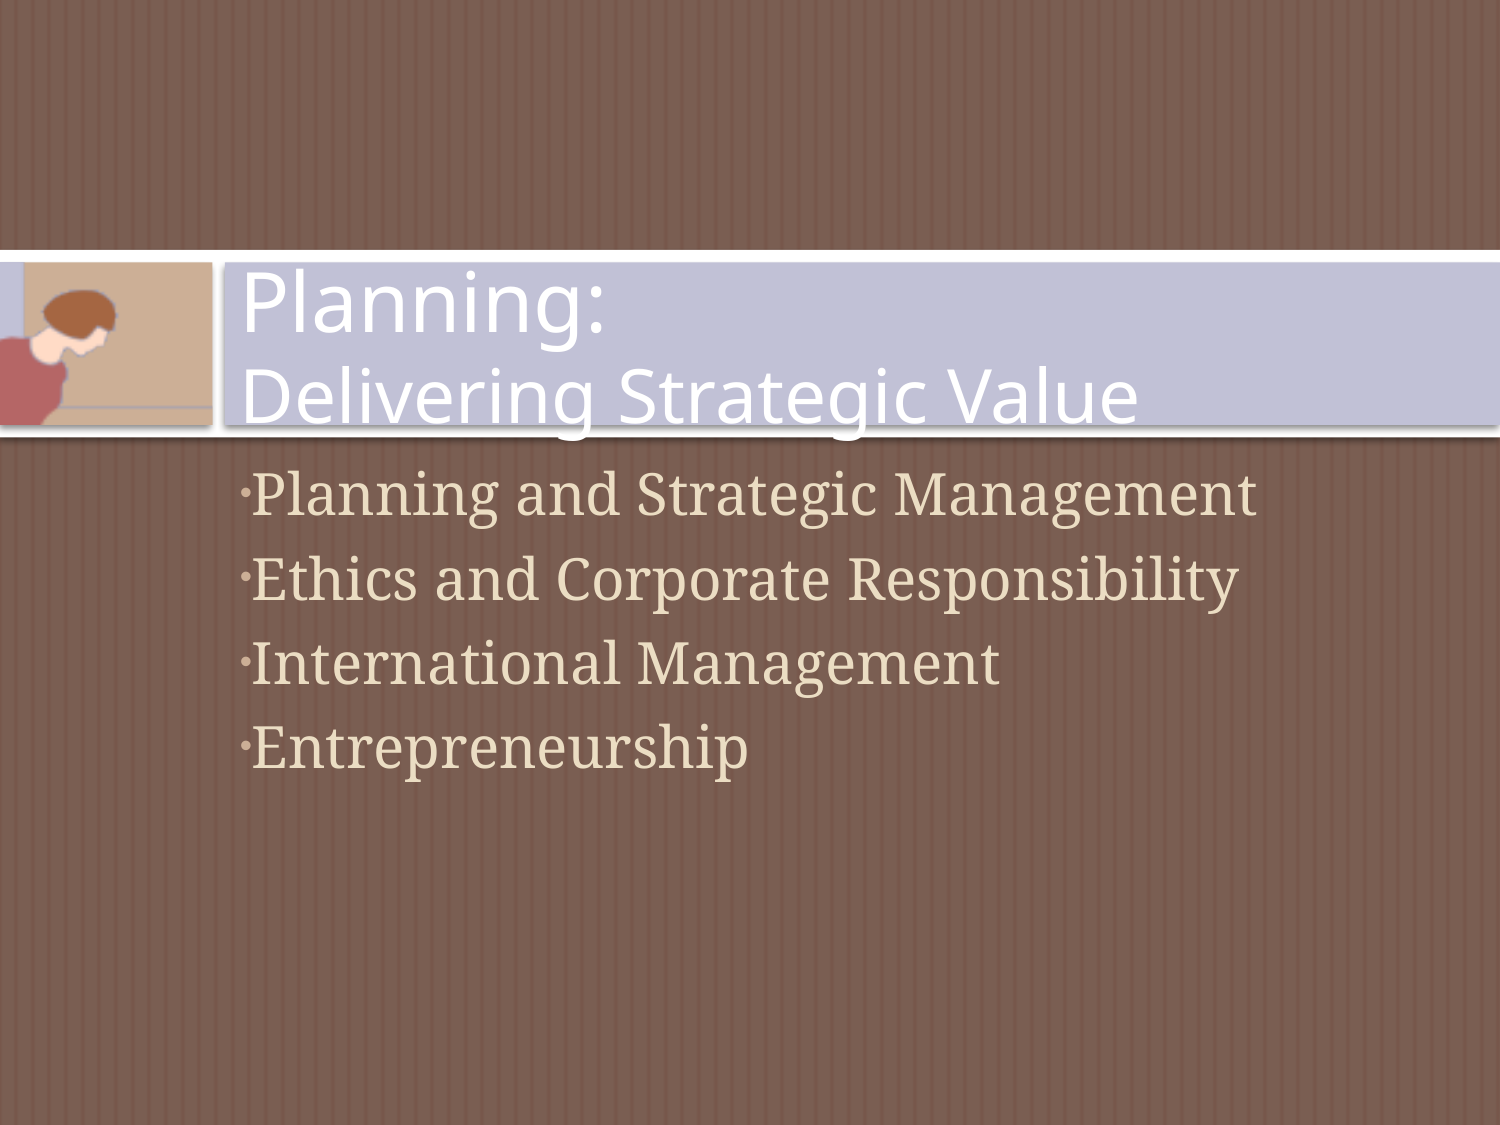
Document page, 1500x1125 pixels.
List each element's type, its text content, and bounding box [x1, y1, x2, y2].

list Planning and Strategic Management Ethics and Corporate Responsibility International Management Entrepreneurship [225, 450, 1394, 950]
title Planning: Delivering Strategic Value [225, 262, 1475, 425]
picture [0, 262, 213, 426]
